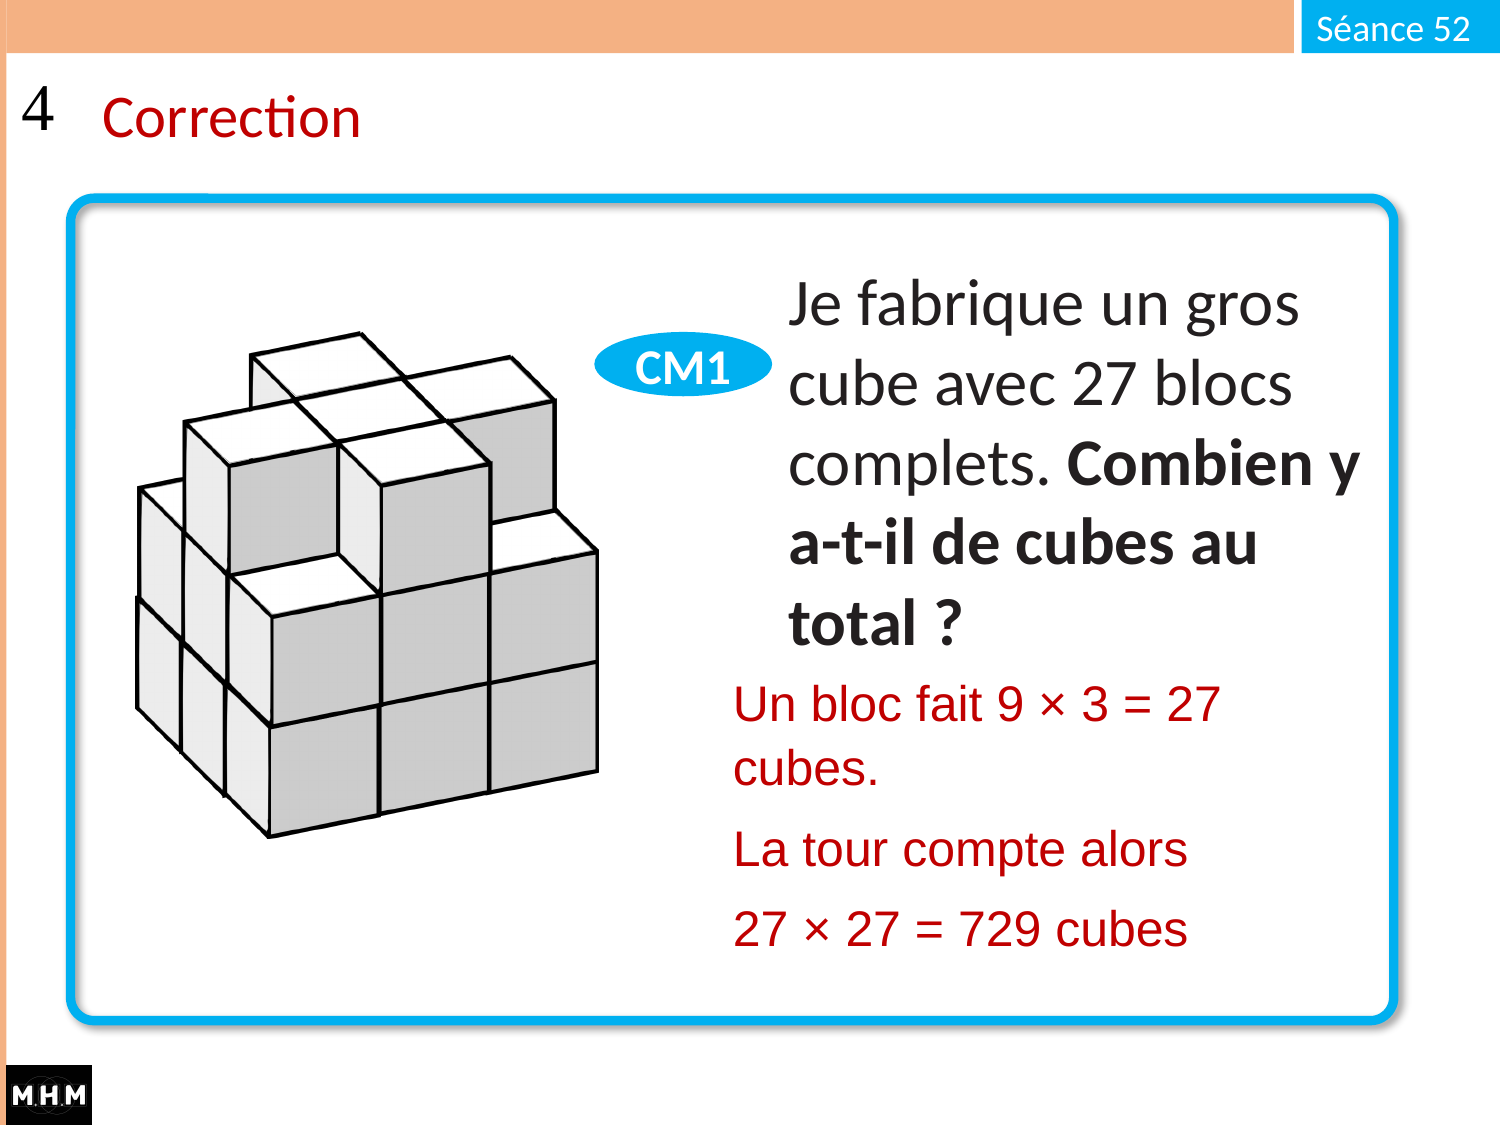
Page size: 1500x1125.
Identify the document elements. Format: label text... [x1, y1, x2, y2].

text_box CM1 [604, 329, 775, 399]
picture [135, 331, 599, 839]
picture [6, 1065, 92, 1125]
text_box Un bloc fait 9 × 3 = 27 cubes. La tour compte alors 27 × 27 = 729 cubes [718, 659, 1359, 741]
title Correction [87, 32, 1382, 158]
text_box Je fabrique un gros cube avec 27 blocs complets. Combien y a-t-il de cubes au total ? [773, 251, 1377, 861]
text_box [68, 196, 1396, 1023]
